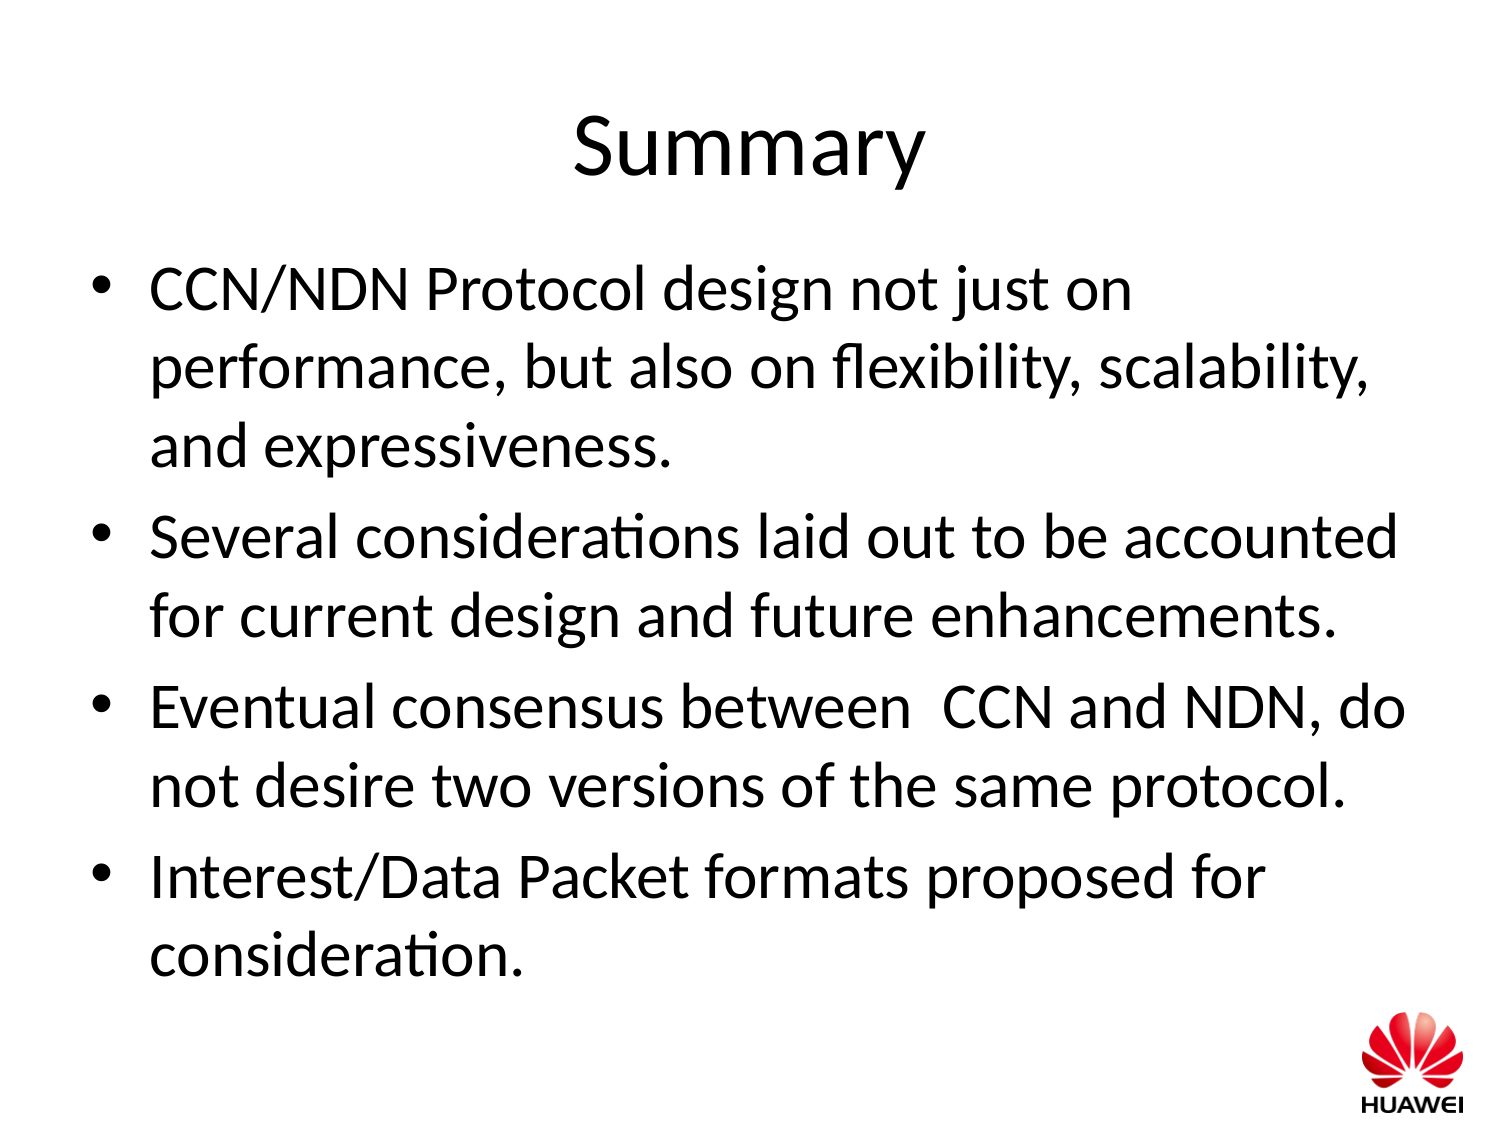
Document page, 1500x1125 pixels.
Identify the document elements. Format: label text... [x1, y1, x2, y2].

picture [1362, 1012, 1463, 1113]
title Summary [75, 45, 1425, 233]
list CCN/NDN Protocol design not just on performance, but also on flexibility, scalability, and expressiveness. Several considerations laid out to be accounted for current design and future enhancements. Eventual consensus between CCN and NDN, do not desire two versions of the same protocol. Interest/Data Packet formats proposed for consideration. [75, 237, 1425, 1013]
